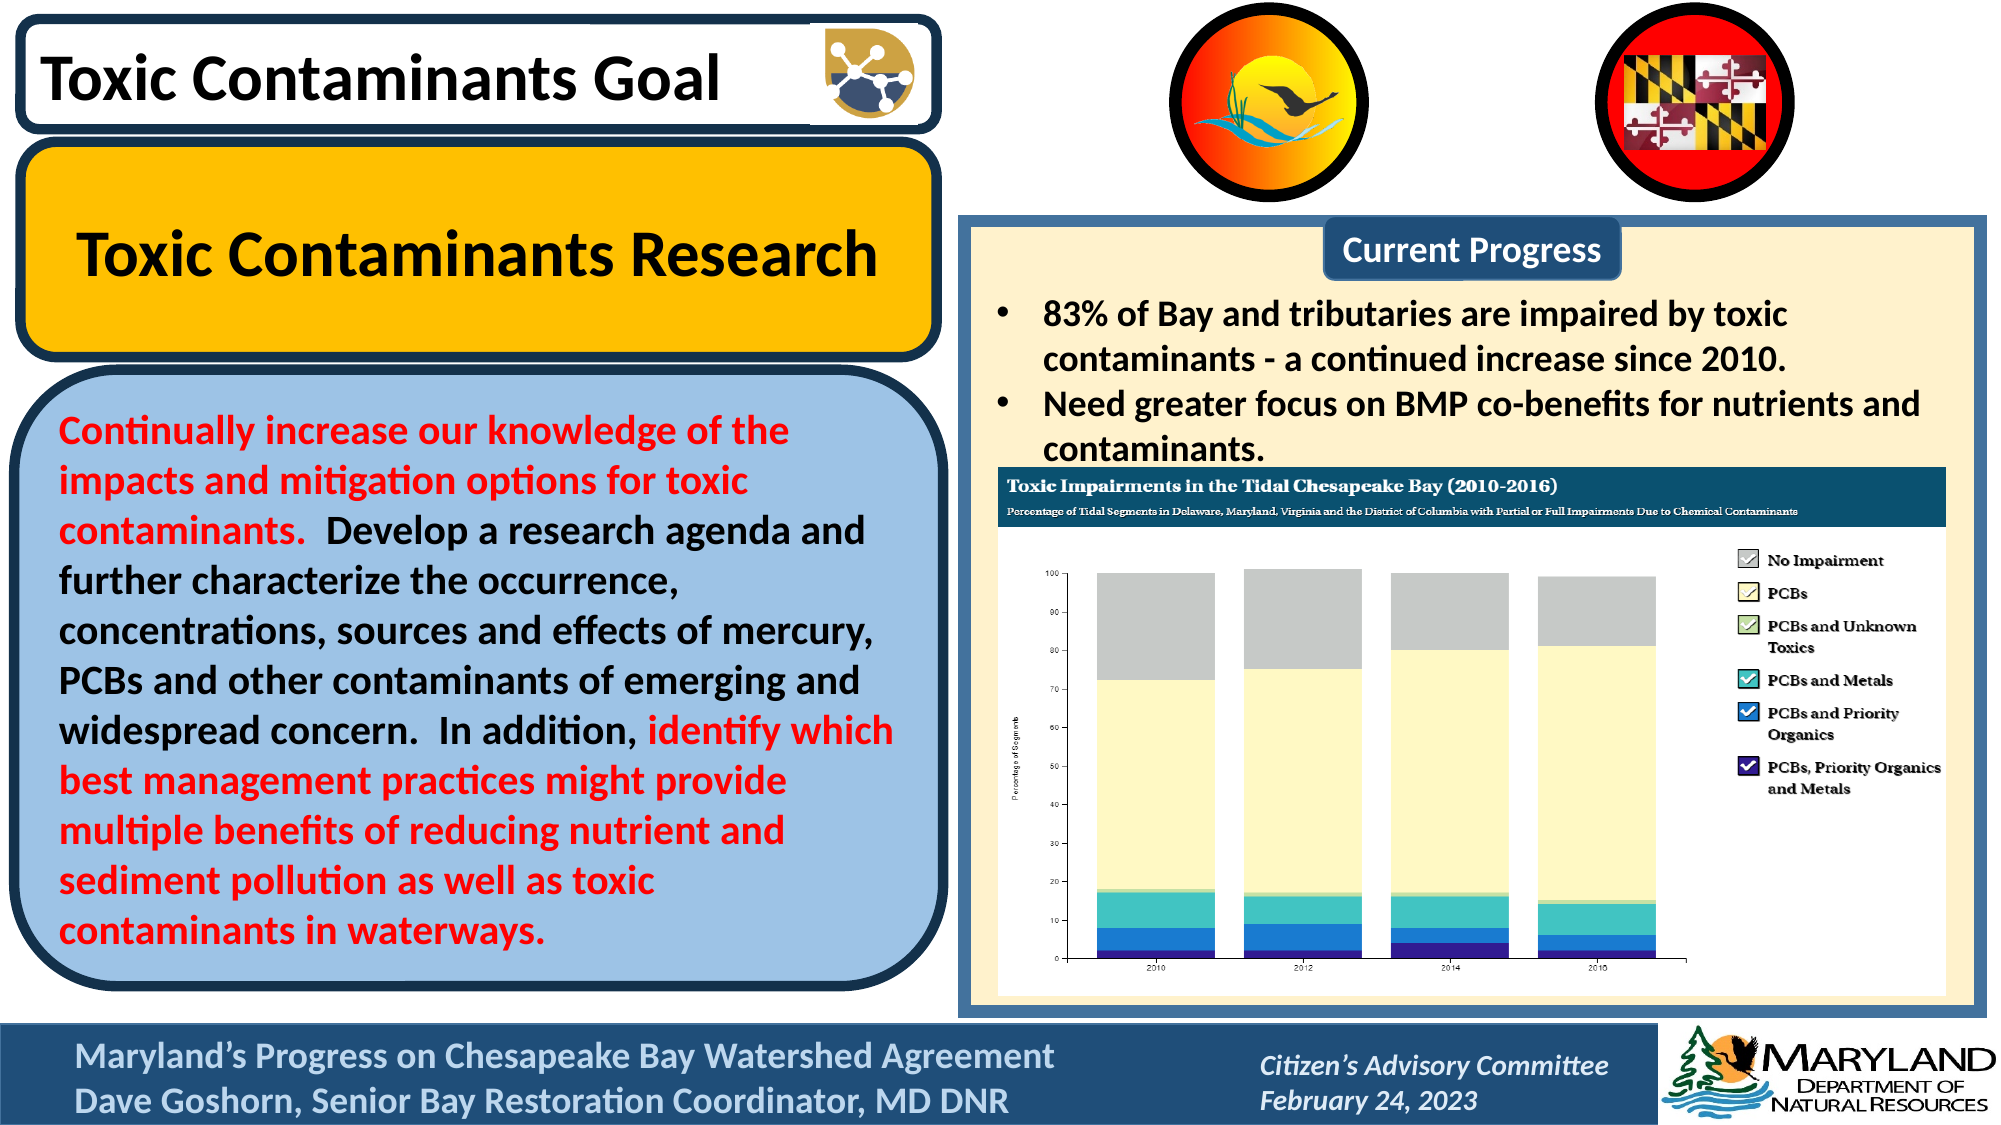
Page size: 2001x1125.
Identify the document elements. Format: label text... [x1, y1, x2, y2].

picture [809, 23, 918, 125]
text_box 83% of Bay and tributaries are impaired by toxic contaminants - a continued increase since 2010. Need greater focus on BMP co-benefits for nutrients and contaminants. [981, 282, 1963, 477]
text_box Current Progress [1322, 215, 1622, 281]
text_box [1175, 8, 1363, 196]
text_box Continually increase our knowledge of the impacts and mitigation options for toxic contaminants. Develop a research agenda and further characterize the occurrence, concentrations, sources and effects of mercury, PCBs and other contaminants of emerging and widespread concern. In addition, identify which best management practices might provide multiple benefits of reducing nutrient and sediment pollution as well as toxic contaminants in waterways. [13, 368, 945, 988]
text_box Toxic Contaminants Goal [19, 17, 938, 131]
picture [998, 467, 1946, 996]
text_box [0, 1021, 2000, 1125]
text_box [1601, 8, 1789, 196]
text_box Toxic Contaminants Research [19, 140, 938, 359]
text_box s [963, 220, 1981, 1012]
